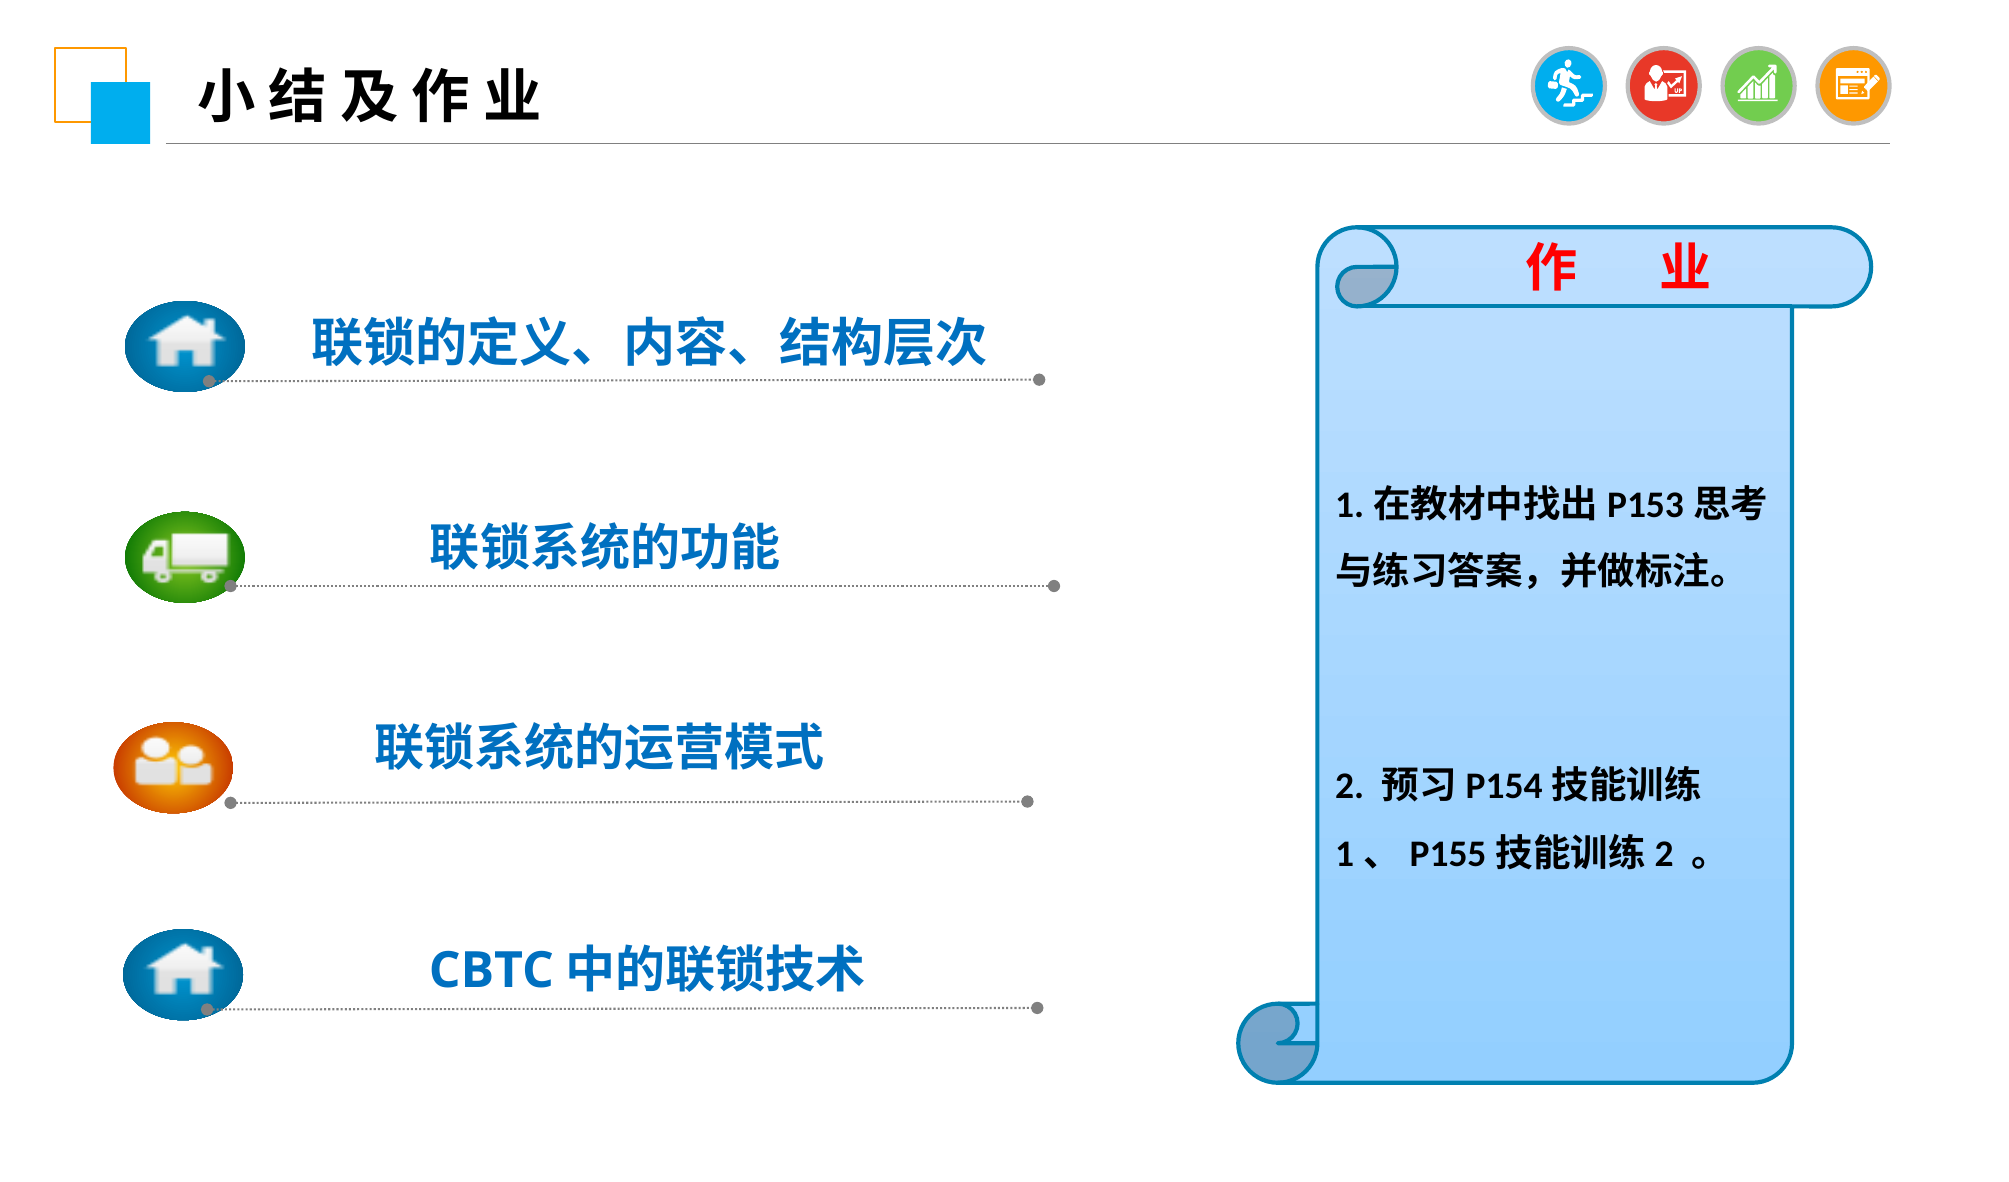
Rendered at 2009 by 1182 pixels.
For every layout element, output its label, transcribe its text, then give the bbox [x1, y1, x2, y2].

text_box 作 业 [1511, 227, 1728, 305]
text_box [113, 722, 234, 814]
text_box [124, 300, 246, 393]
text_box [206, 930, 1038, 1010]
text_box 小 结 及 作 业 [182, 51, 557, 137]
text_box 1.在教材中找出P153思考与练习答案，并做标注。 [1320, 449, 1790, 600]
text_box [122, 929, 244, 1021]
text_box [124, 511, 246, 604]
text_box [230, 508, 1055, 587]
text_box 2. 预习P154技能训练1、P155技能训练2 。 [1320, 731, 1790, 881]
text_box 联锁系统的运营模式 [359, 707, 899, 783]
text_box [1236, 225, 1874, 1085]
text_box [208, 301, 1040, 382]
